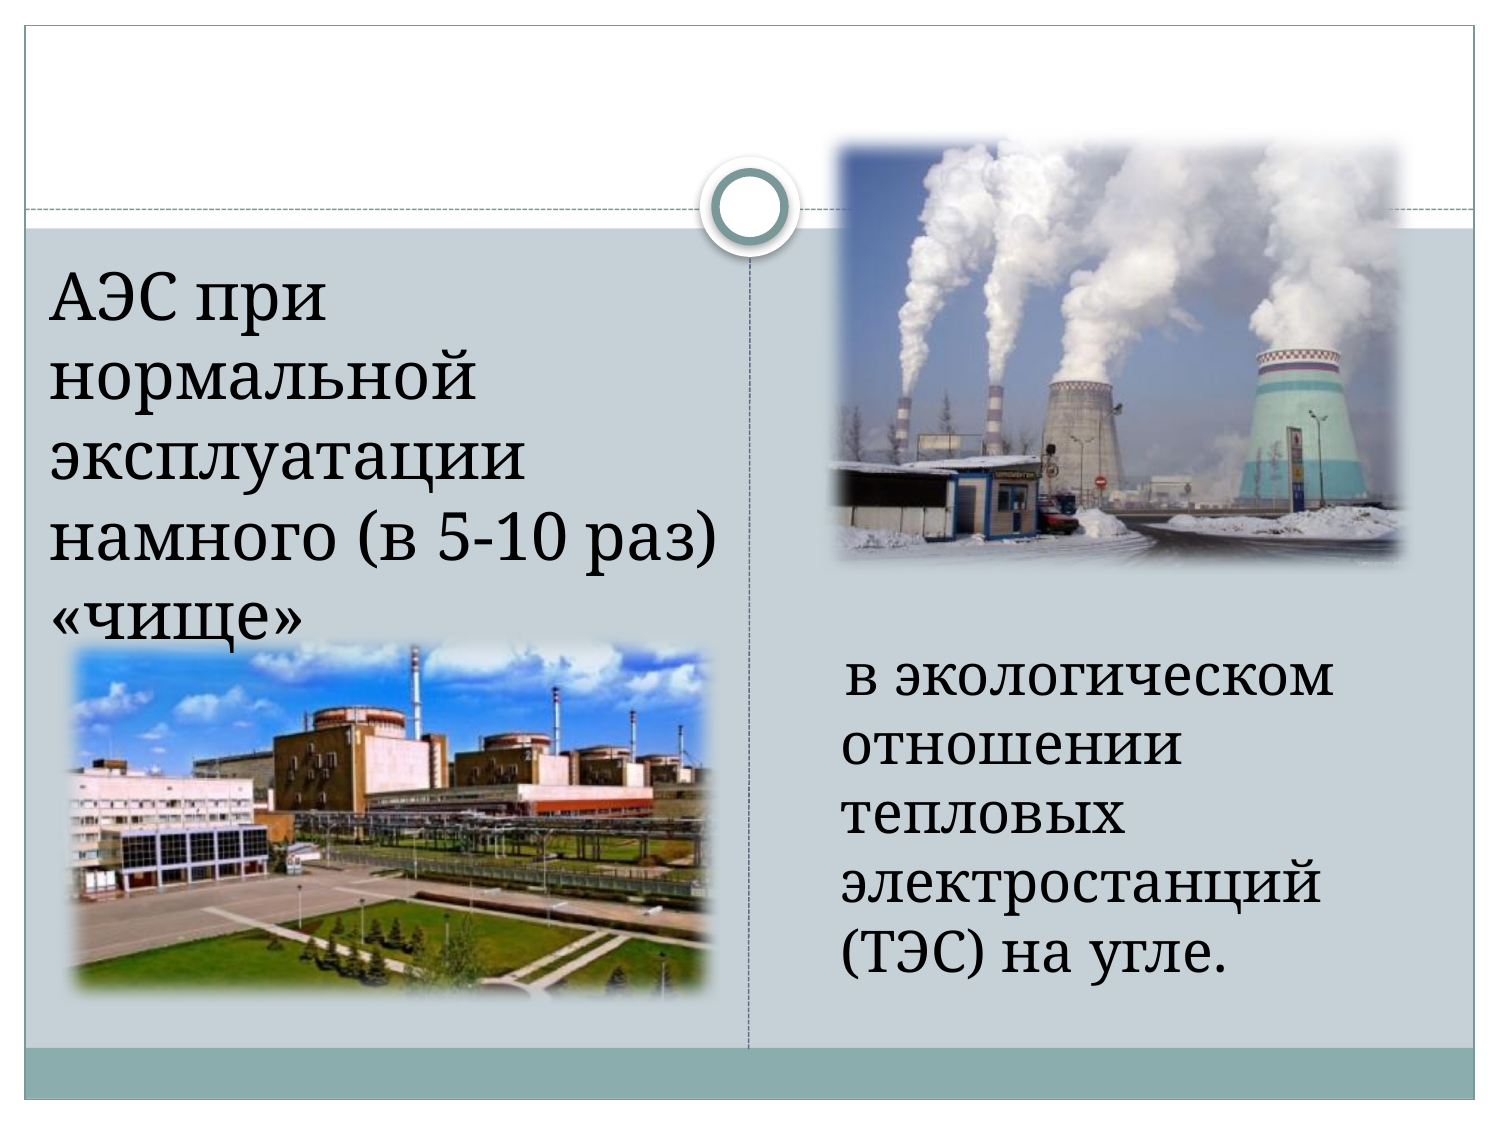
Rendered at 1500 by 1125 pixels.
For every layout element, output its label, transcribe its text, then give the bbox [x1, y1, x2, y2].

picture [820, 128, 1415, 575]
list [58, 632, 722, 1006]
text_box АЭС при нормальной эксплуатации намного (в 5-10 раз) «чище» [35, 246, 786, 661]
list в экологическом отношении тепловых электростанций (ТЭС) на угле. [787, 224, 1450, 993]
